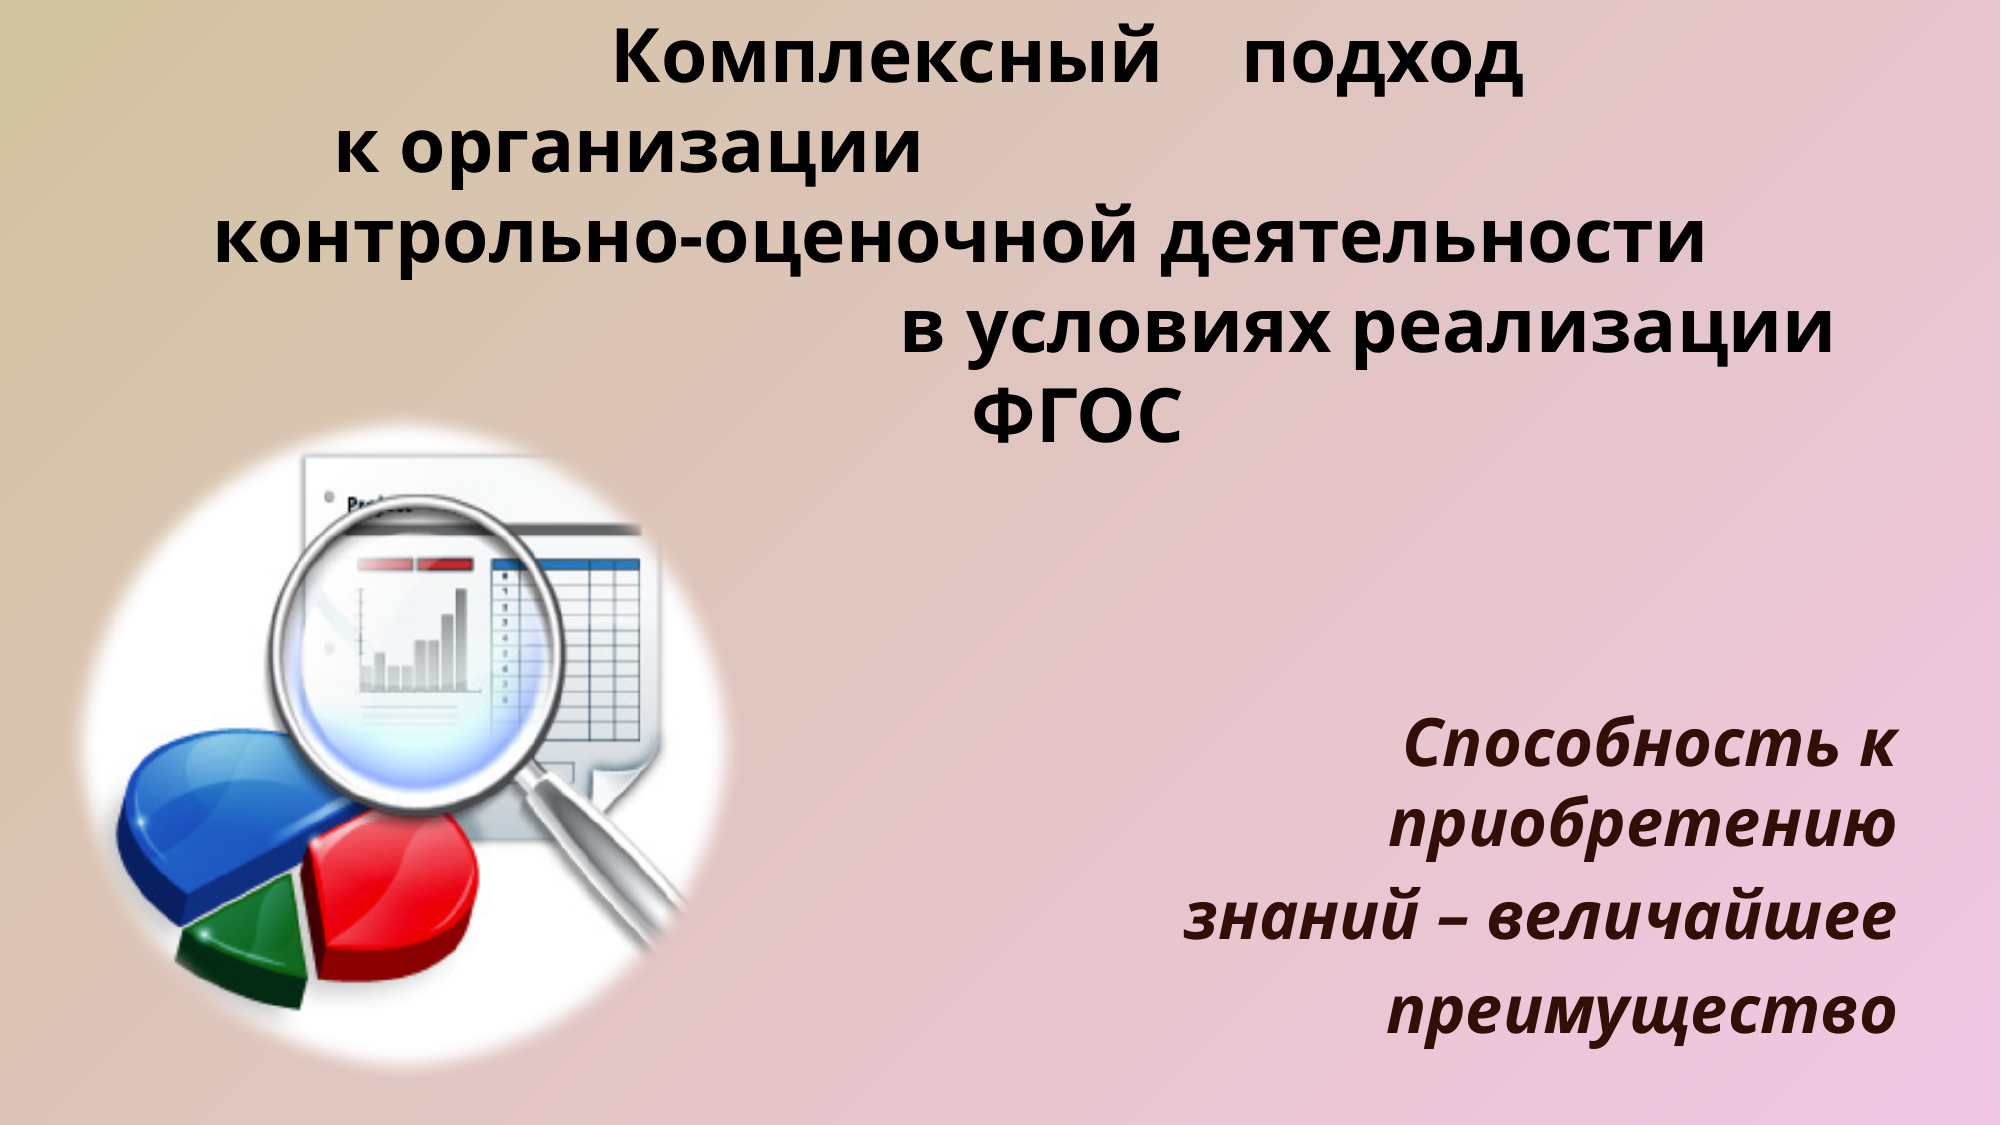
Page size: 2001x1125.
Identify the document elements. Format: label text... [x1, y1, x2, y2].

picture [61, 405, 745, 1085]
title Комплексный подход к организации контрольно-оценочной деятельности в условиях реализации ФГОС [198, 78, 1957, 458]
subtitle Способность к приобретению знаний – величайшее преимущество [906, 700, 1914, 1025]
